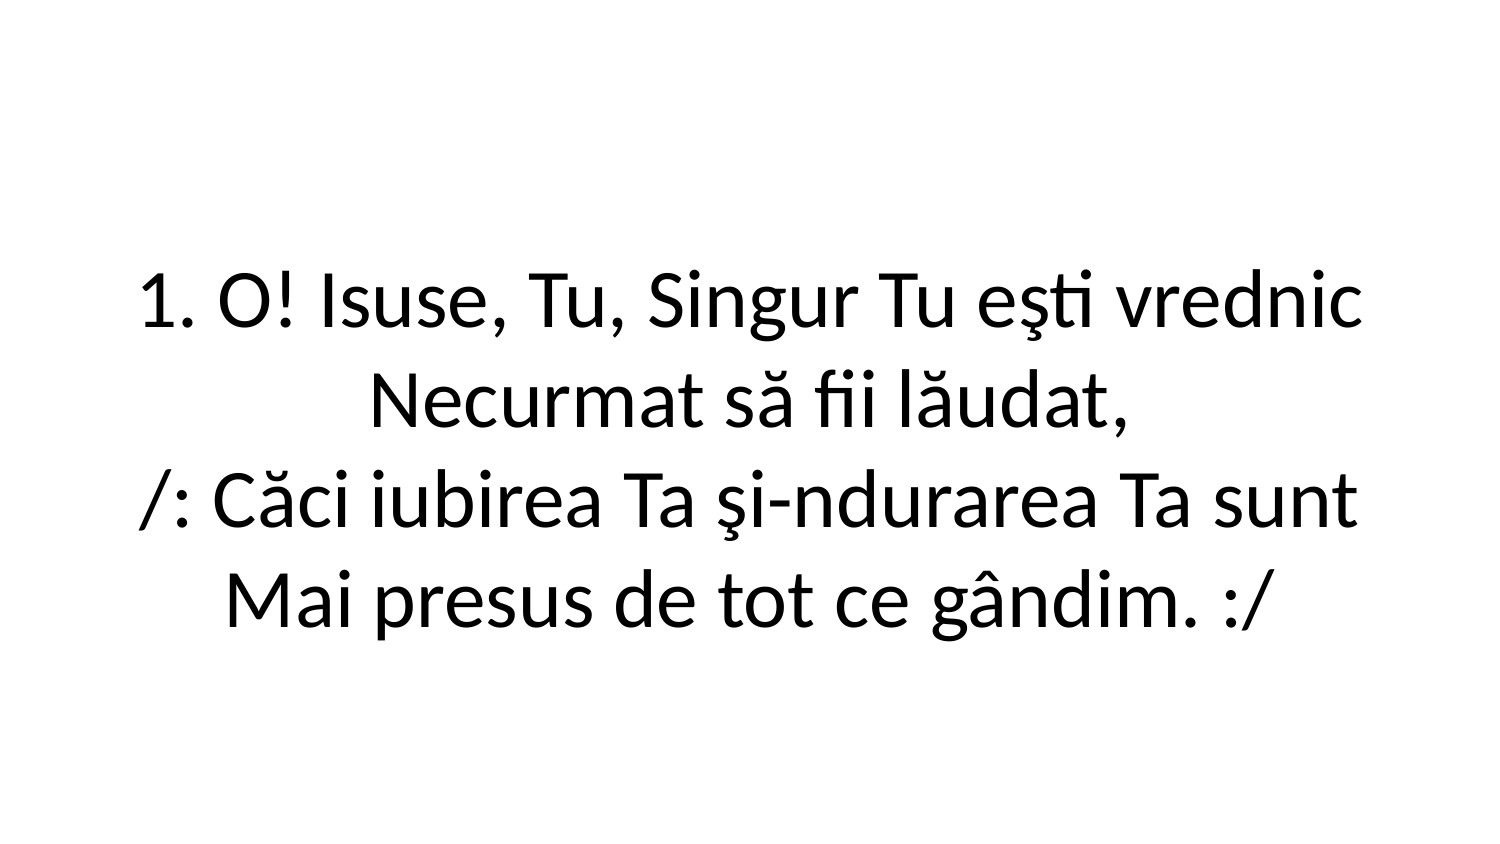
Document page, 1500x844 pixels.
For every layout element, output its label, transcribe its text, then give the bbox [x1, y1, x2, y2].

text_box 1. O! Isuse, Tu, Singur Tu eşti vrednic Necurmat să fii lăudat, /: Căci iubirea Ta şi-ndurarea Ta sunt Mai presus de tot ce gândim. :/ [120, 192, 1380, 652]
